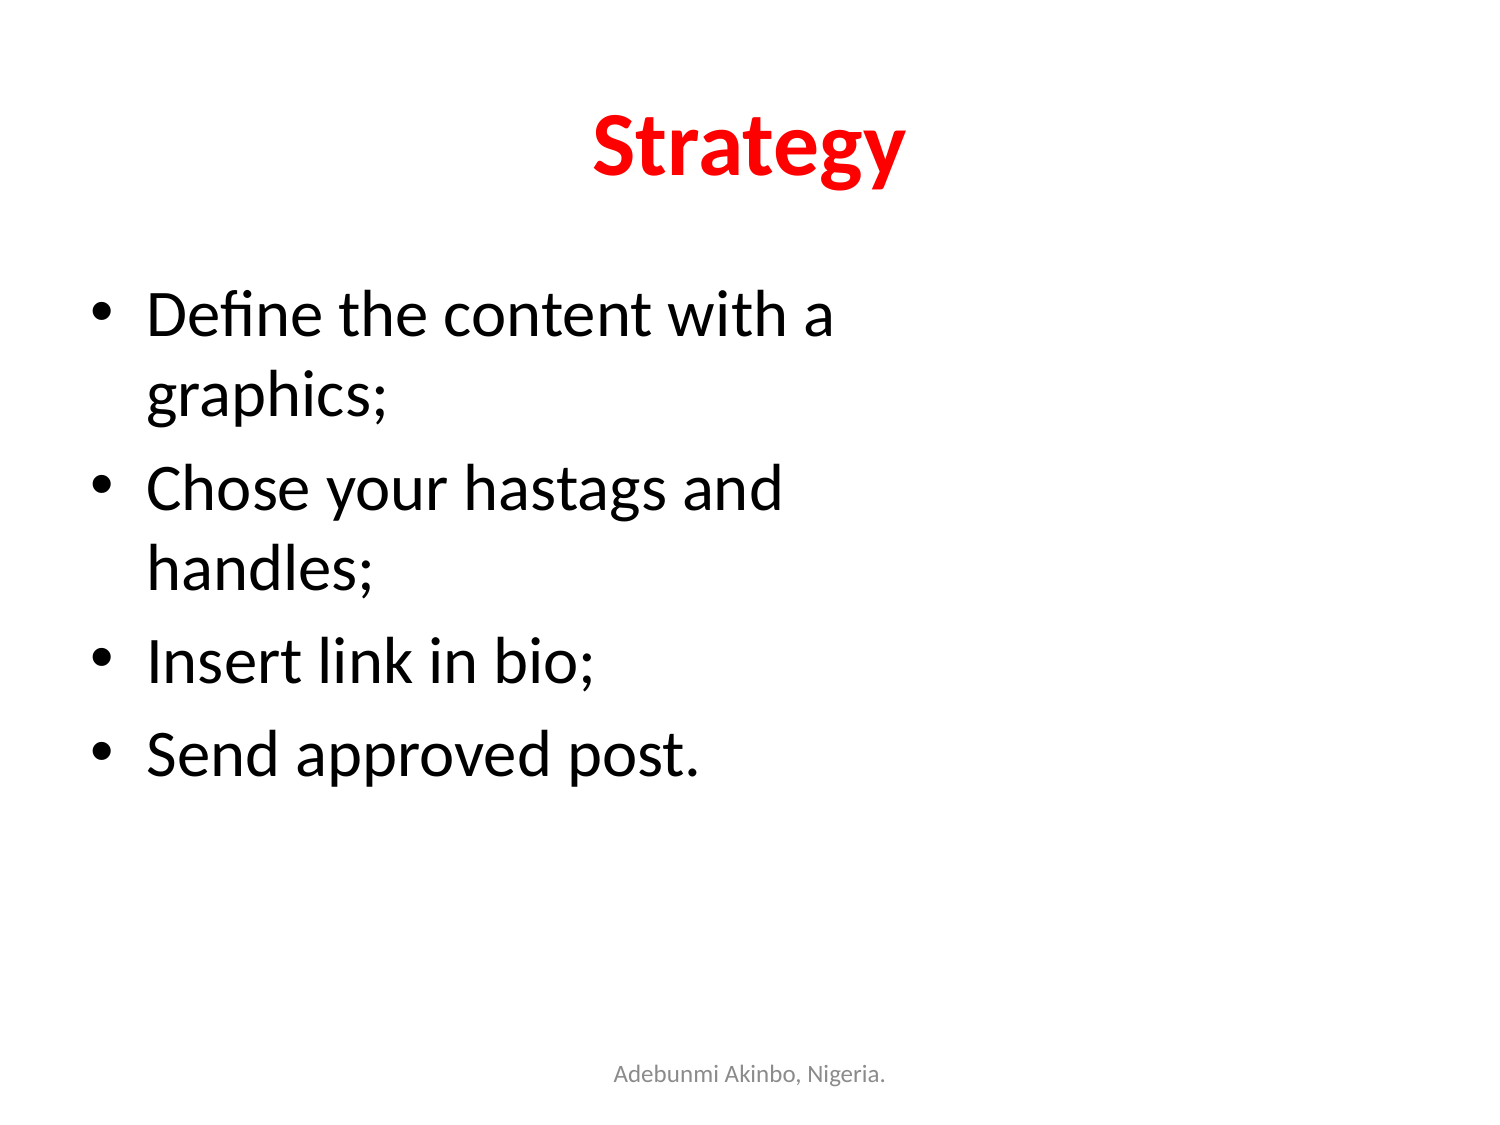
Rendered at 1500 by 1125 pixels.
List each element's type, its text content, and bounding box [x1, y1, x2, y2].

list Define the content with a graphics; Chose your hastags and handles; Insert link in bio; Send approved post. [75, 262, 987, 1005]
title Strategy [75, 45, 1425, 233]
footer Adebunmi Akinbo, Nigeria. [512, 1042, 988, 1103]
